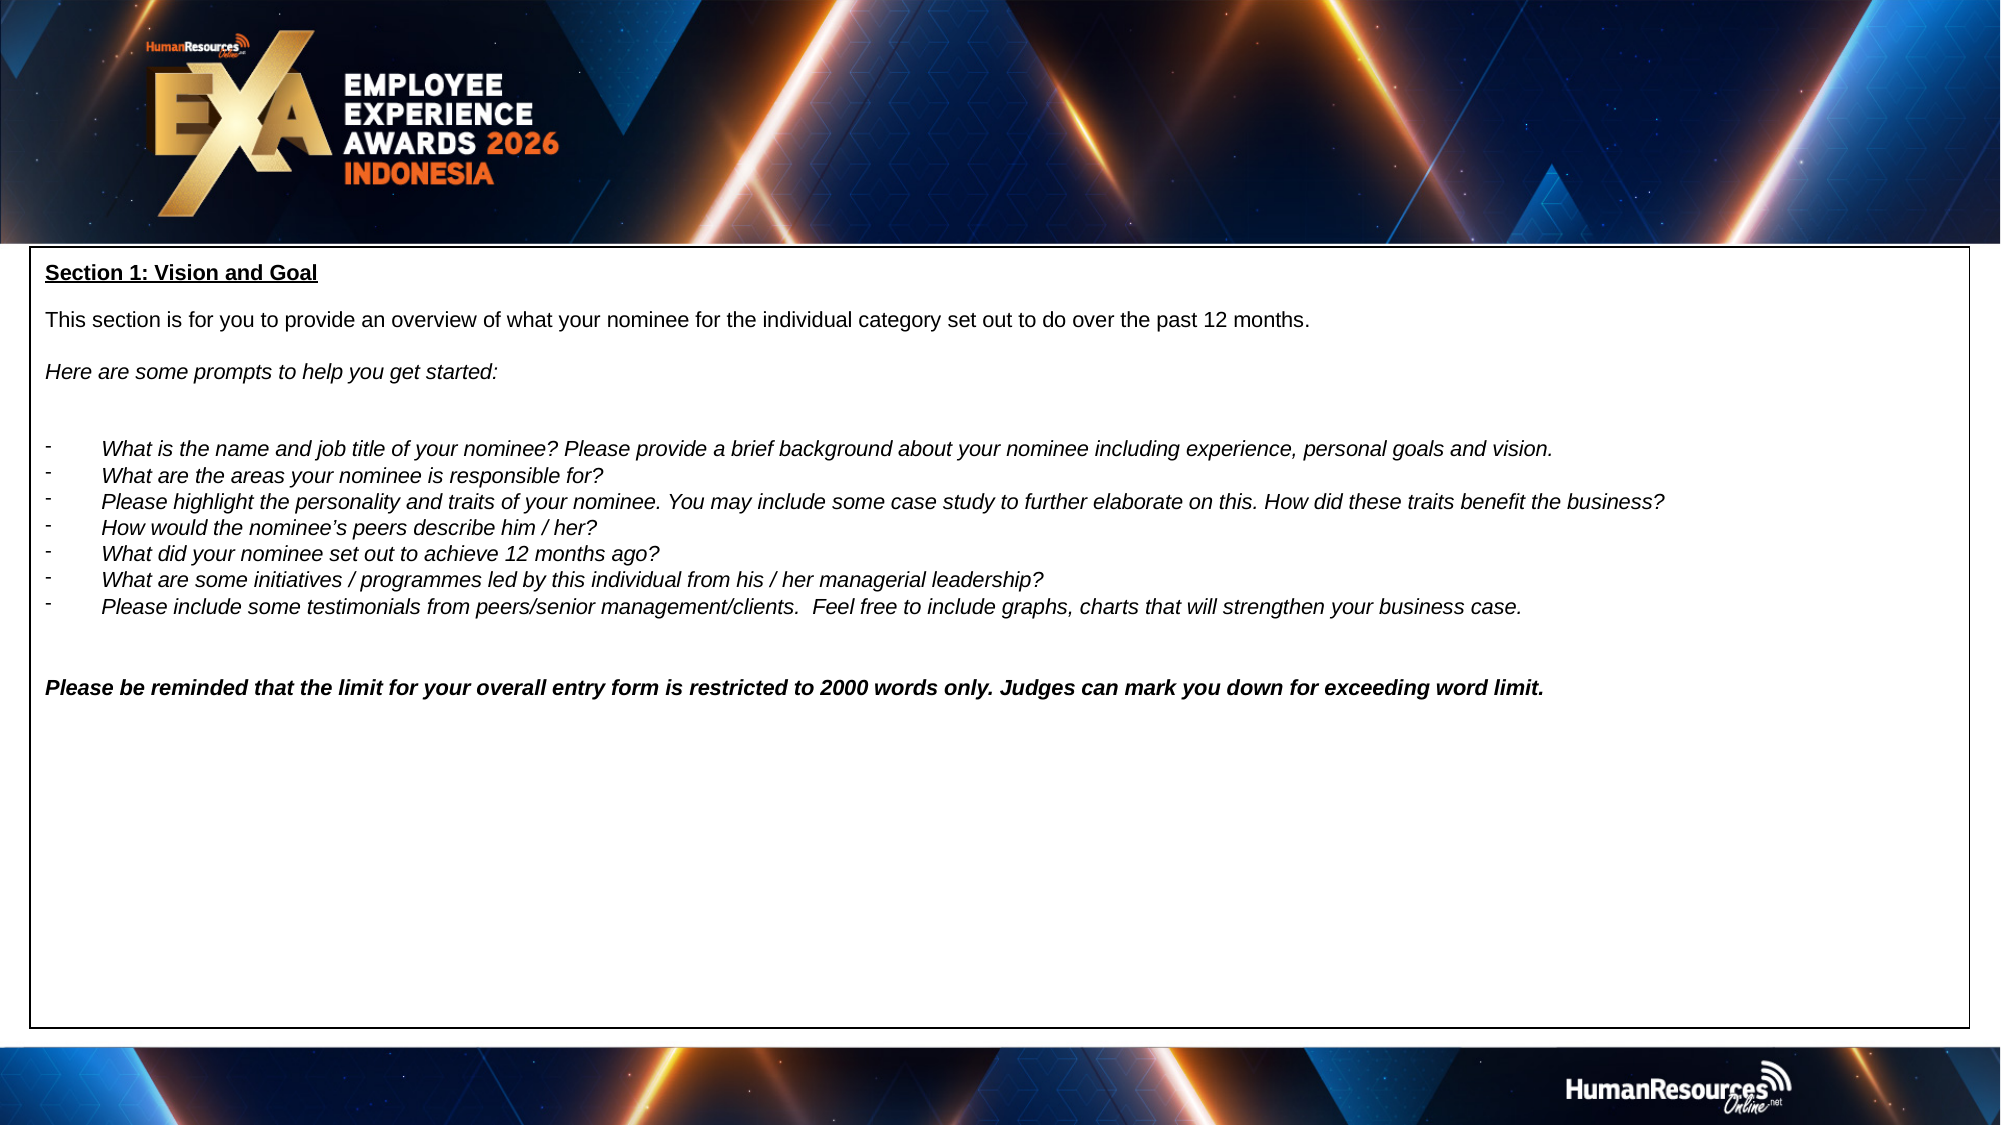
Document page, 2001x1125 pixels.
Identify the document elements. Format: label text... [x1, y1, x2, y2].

picture [0, 0, 2001, 1125]
text_box Section 1: Vision and Goal This section is for you to provide an overview of what your nominee for the individual category set out to do over the past 12 months. Here are some prompts to help you get started: What is the name and job title of your nominee? Please provide a brief background about your nominee including experience, personal goals and vision. What are the areas your nominee is responsible for? Please highlight the personality and traits of your nominee. You may include some case study to further elaborate on this. How did these traits benefit the business? How would the nominee’s peers describe him / her? What did your nominee set out to achieve 12 months ago? What are some initiatives / programmes led by this individual from his / her managerial leadership? Please include some testimonials from peers/senior management/clients. Feel free to include graphs, charts that will strengthen your business case. Please be reminded that the limit for your overall entry form is restricted to 2000 words only. Judges can mark you down for exceeding word limit. [30, 246, 1970, 1029]
